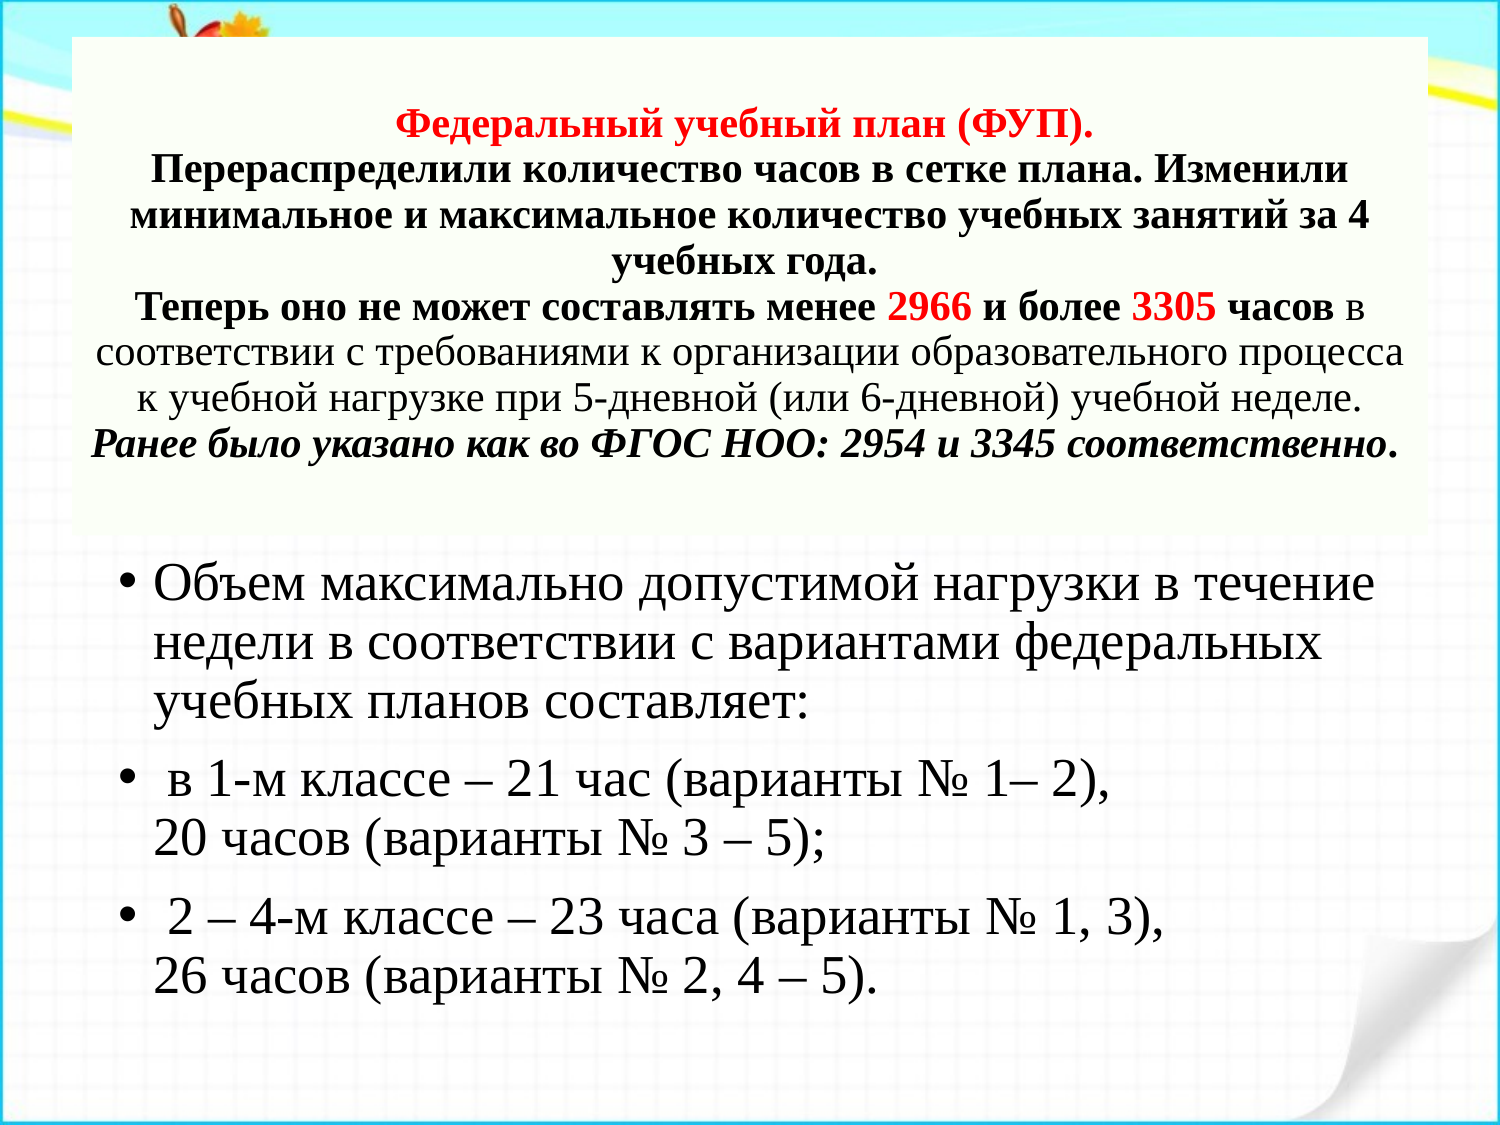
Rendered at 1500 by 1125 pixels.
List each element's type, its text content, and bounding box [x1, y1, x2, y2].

list Объем максимально допустимой нагрузки в течение недели в соответствии с вариантами федеральных учебных планов составляет: в 1-м классе – 21 час (варианты № 1– 2), 20 часов (варианты № 3 – 5); 2 – 4-м классе – 23 часа (варианты № 1, 3), 26 часов (варианты № 2, 4 – 5). [103, 545, 1397, 1075]
picture [0, 0, 1500, 1125]
title Федеральный учебный план (ФУП). Перераспределили количество часов в сетке плана. Изменили минимальное и максимальное количество учебных занятий за 4 учебных года. Теперь оно не может составлять менее 2966 и более 3305 часов в соответствии с требованиями к организации образовательного процесса к учебной нагрузке при 5-дневной (или 6-дневной) учебной неделе. Ранее было указано как во ФГОС НОО: 2954 и 3345 соответственно. [72, 36, 1428, 536]
